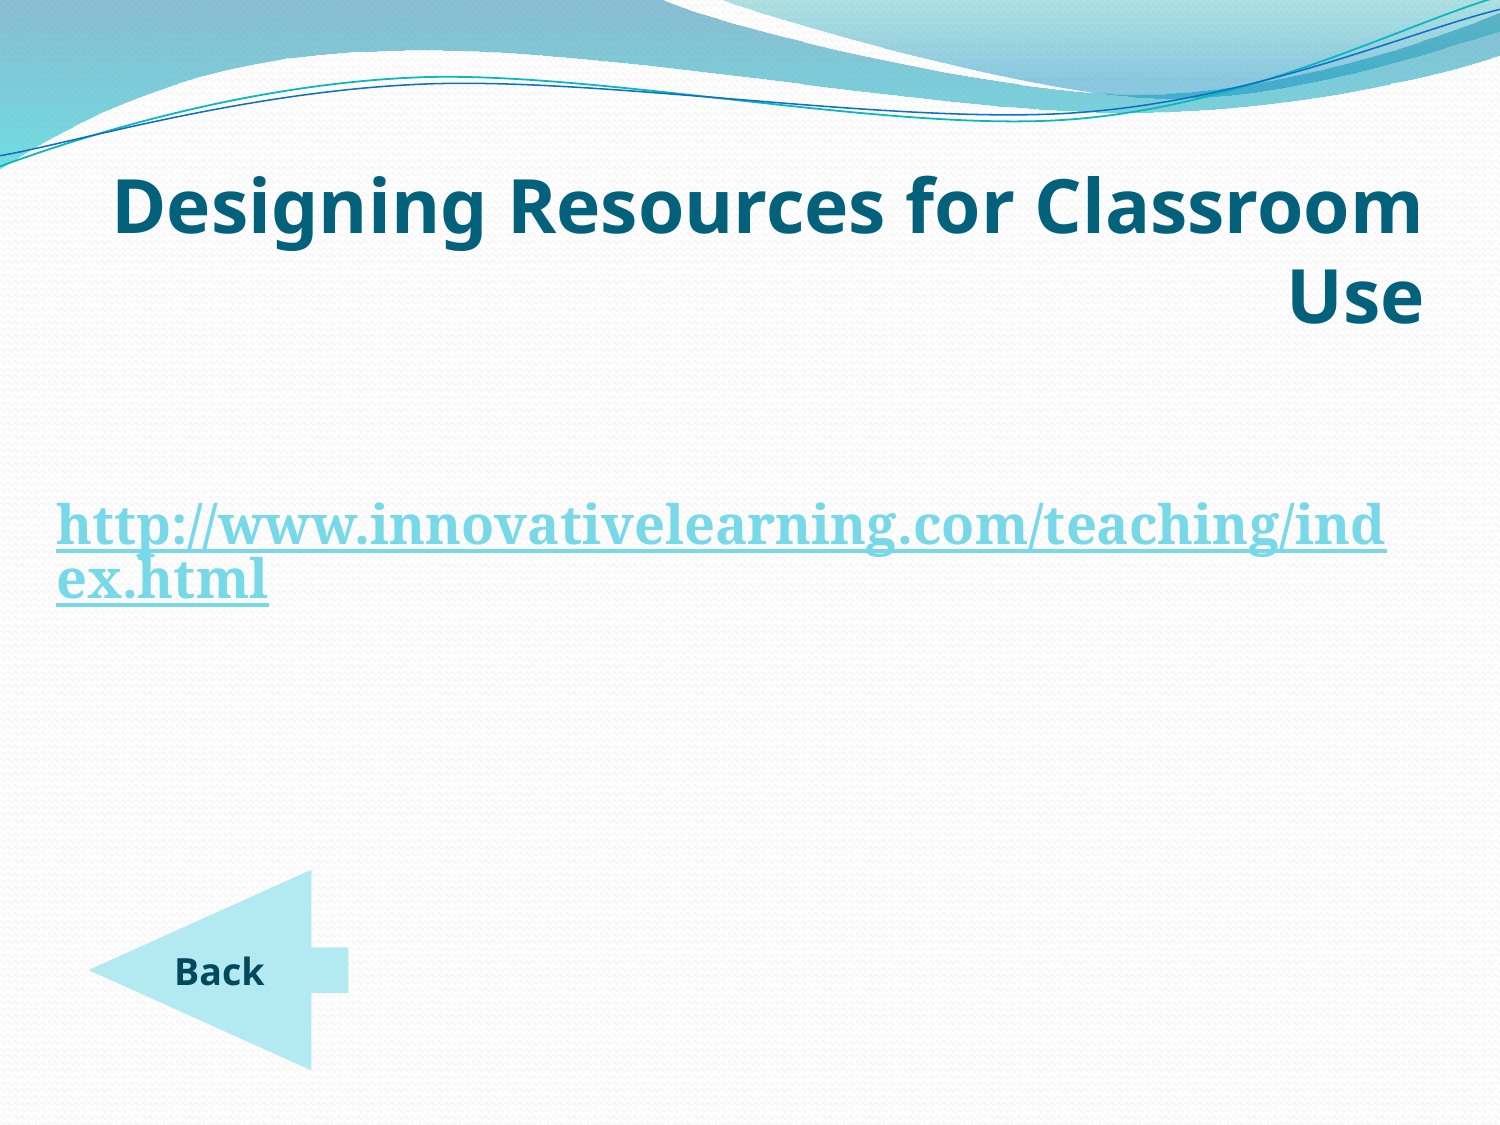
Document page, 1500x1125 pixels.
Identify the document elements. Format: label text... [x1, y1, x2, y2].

text_box Back [159, 940, 313, 1001]
title Designing Resources for Classroom Use [75, 150, 1425, 339]
list http://www.innovativelearning.com/teaching/index.html [41, 482, 1425, 693]
text_box [86, 867, 351, 1073]
